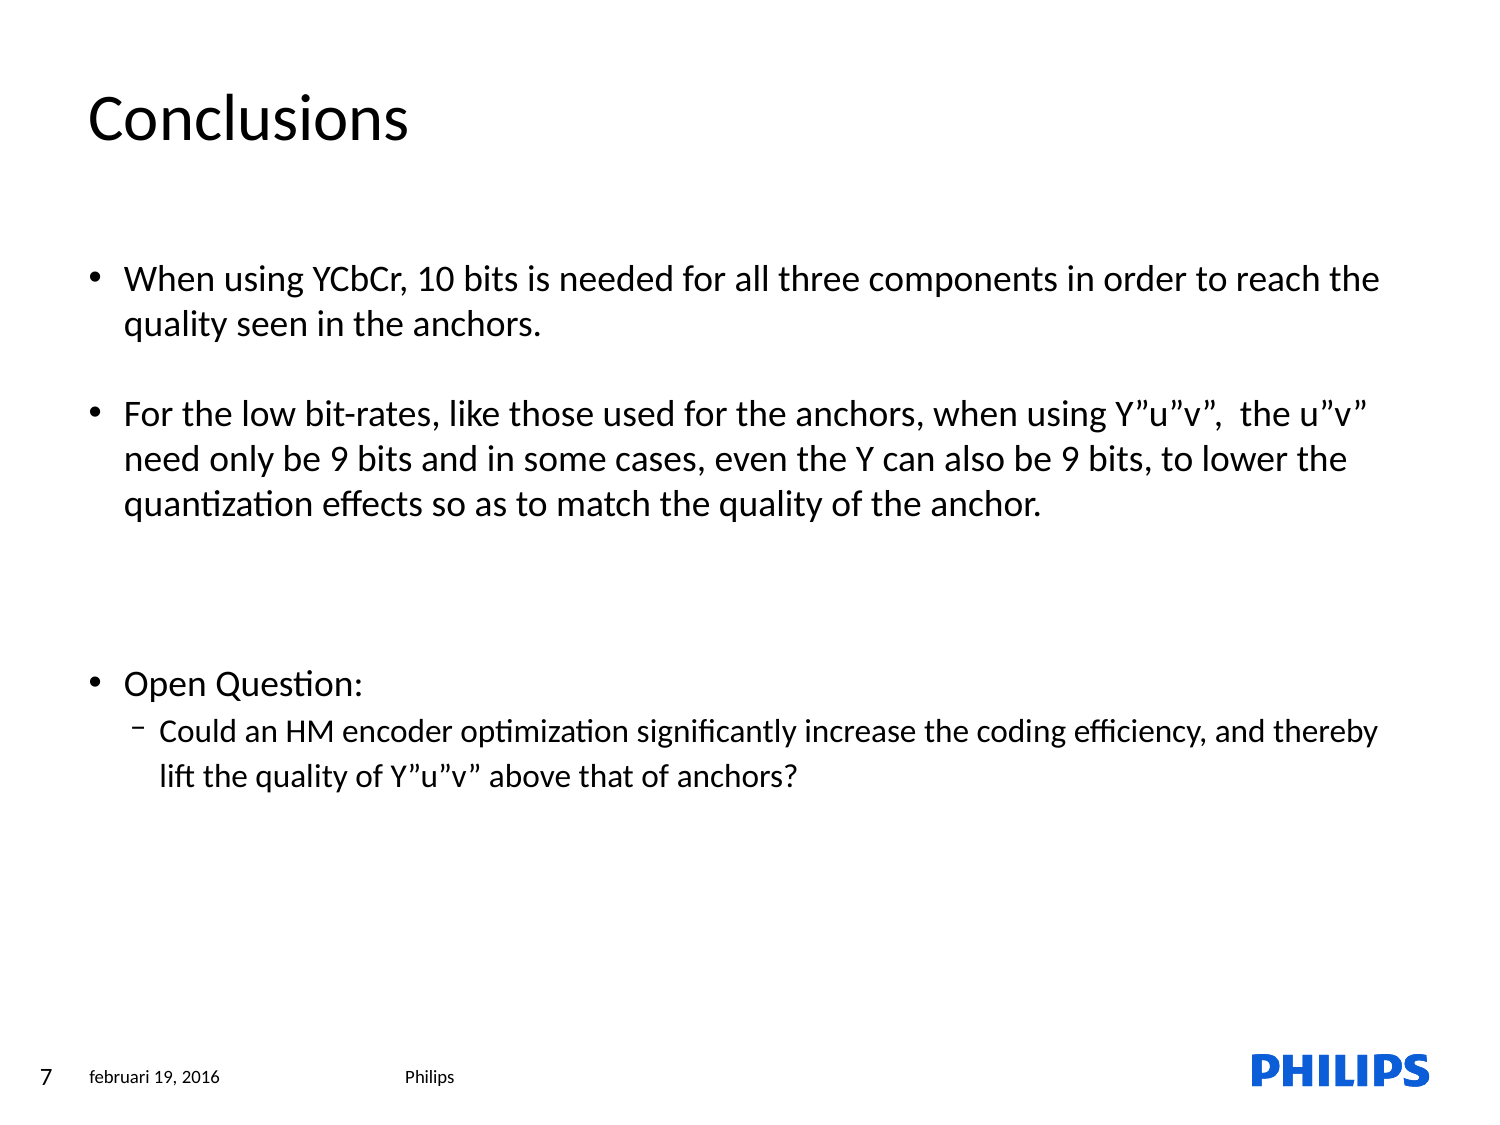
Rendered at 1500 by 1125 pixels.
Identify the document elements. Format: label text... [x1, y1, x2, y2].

footer Philips [405, 1065, 933, 1089]
list When using YCbCr, 10 bits is needed for all three components in order to reach the quality seen in the anchors. For the low bit-rates, like those used for the anchors, when using Y”u”v”, the u”v” need only be 9 bits and in some cases, even the Y can also be 9 bits, to lower the quantization effects so as to match the quality of the anchor. Open Question: Could an HM encoder optimization significantly increase the coding efficiency, and thereby lift the quality of Y”u”v” above that of anchors? [88, 253, 1412, 1012]
list Conclusions [88, 73, 1412, 240]
slide_number februari 19, 2016 [89, 1065, 247, 1089]
slide_number 7 [39, 1060, 84, 1094]
